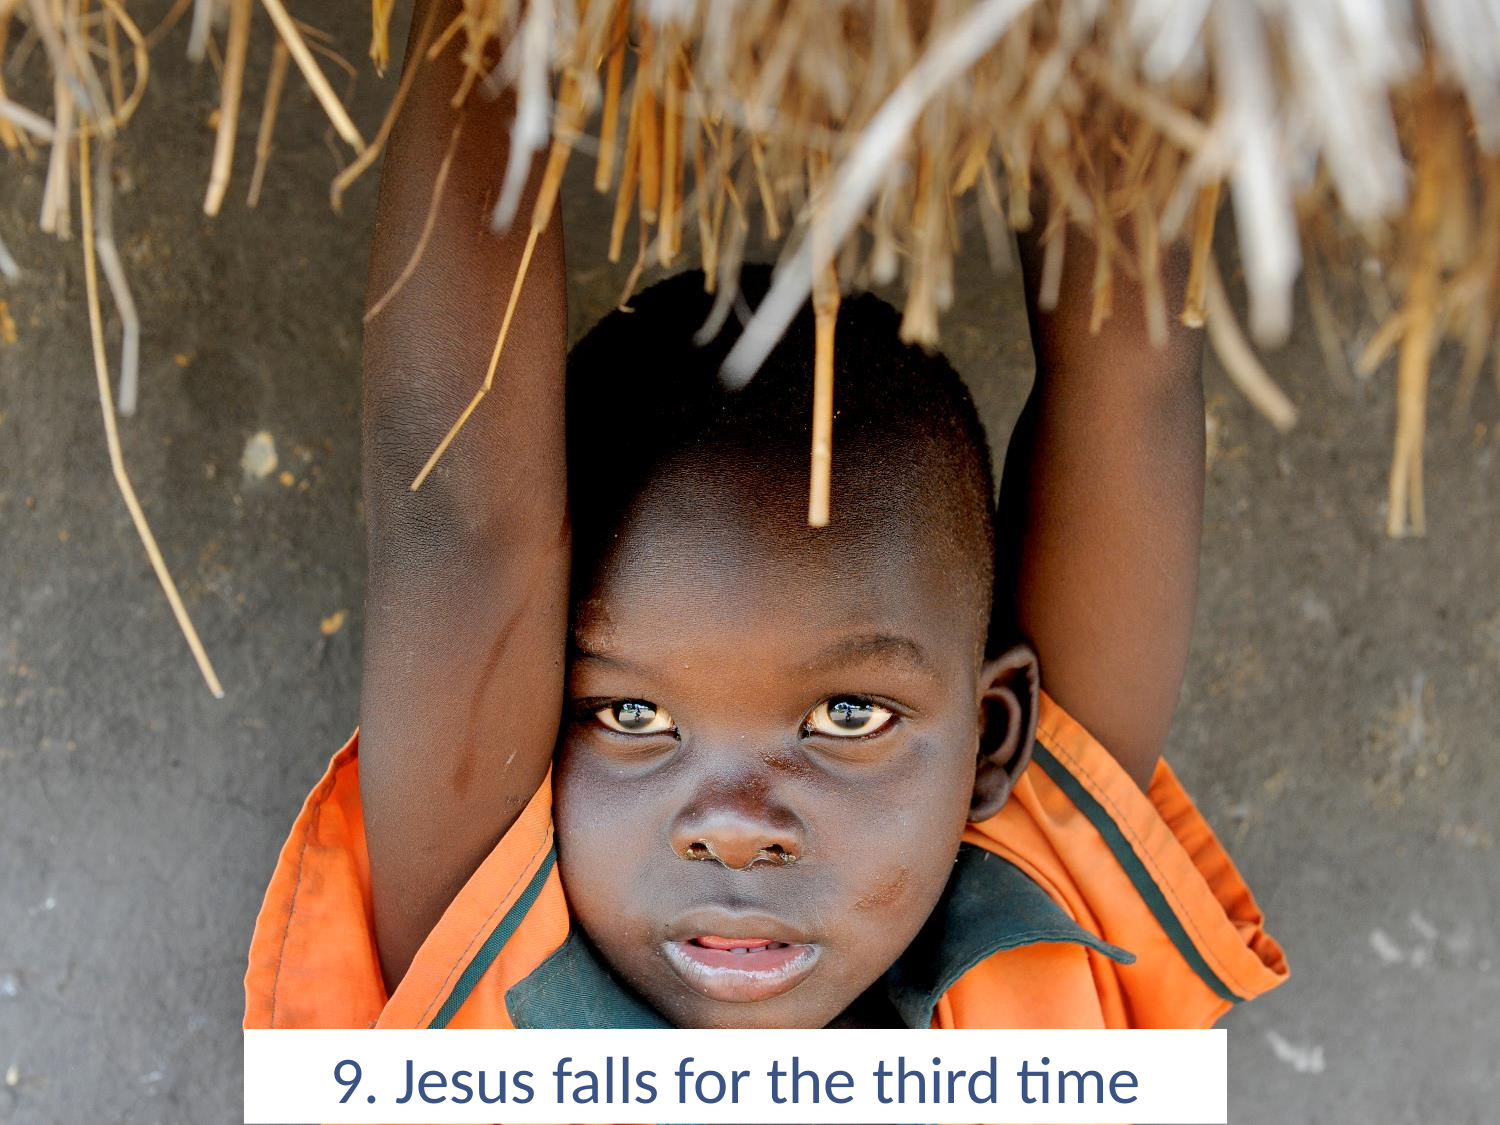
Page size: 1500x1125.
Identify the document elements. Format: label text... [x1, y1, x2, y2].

picture [0, 0, 1500, 1125]
text_box 9. Jesus falls for the third time [244, 1029, 1227, 1124]
